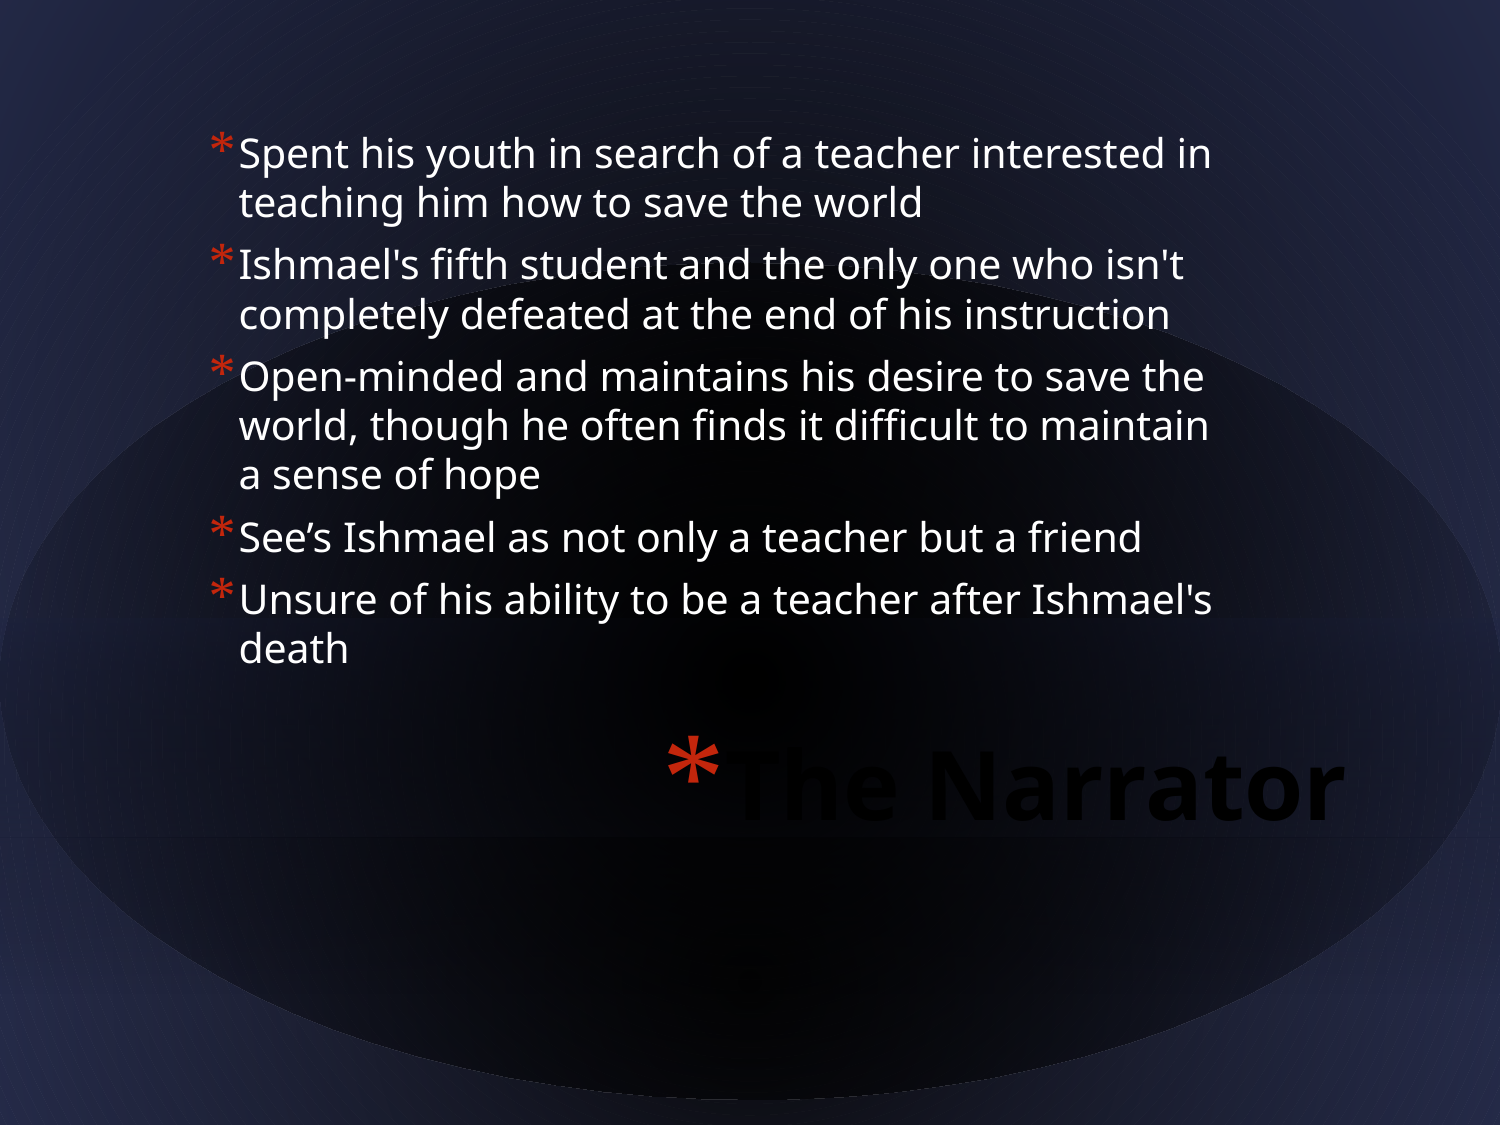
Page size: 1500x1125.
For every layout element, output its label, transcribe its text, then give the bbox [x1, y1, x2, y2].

list Spent his youth in search of a teacher interested in teaching him how to save the world Ishmael's fifth student and the only one who isn't completely defeated at the end of his instruction Open-minded and maintains his desire to save the world, though he often finds it difficult to maintain a sense of hope See’s Ishmael as not only a teacher but a friend Unsure of his ability to be a teacher after Ishmael's death [187, 120, 1238, 690]
title The Narrator [294, 717, 1363, 905]
